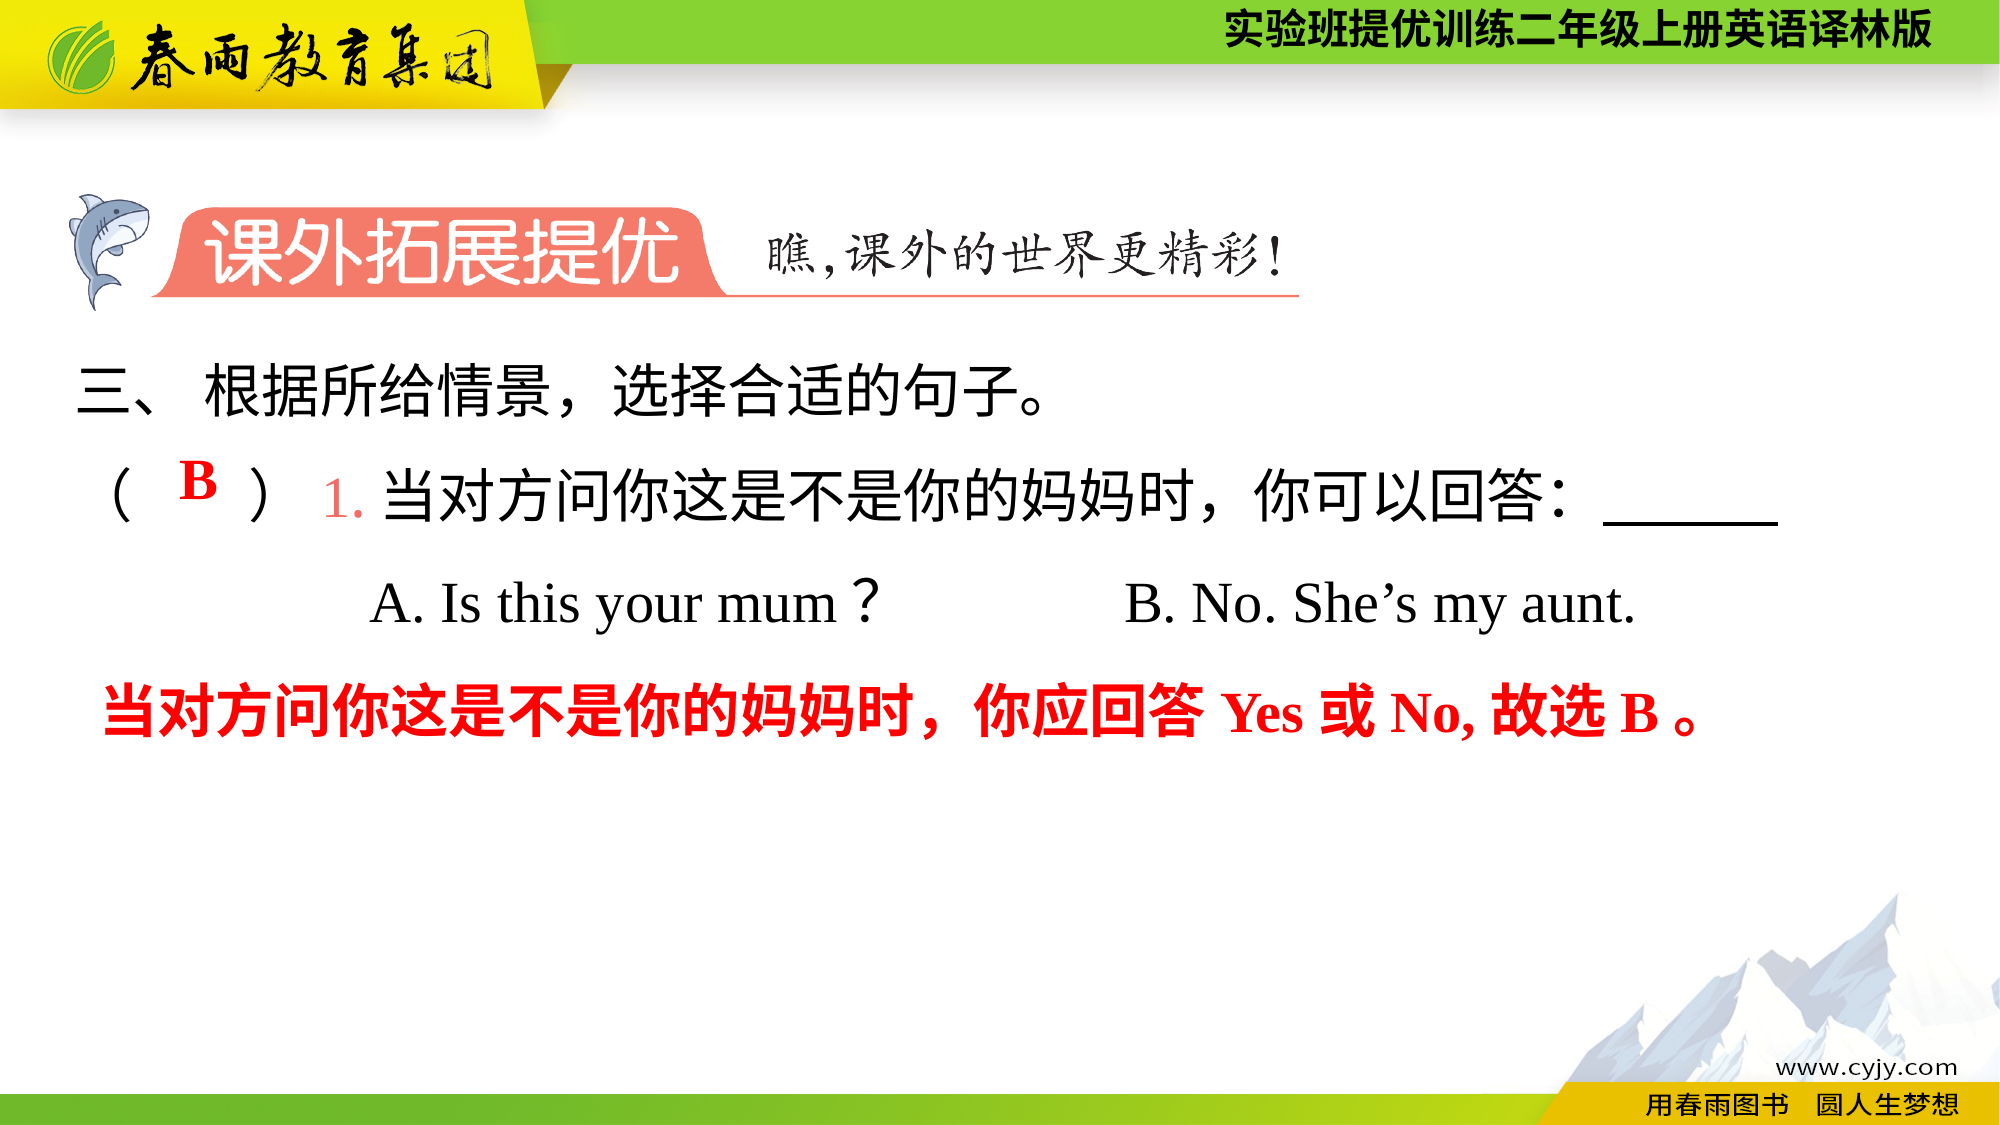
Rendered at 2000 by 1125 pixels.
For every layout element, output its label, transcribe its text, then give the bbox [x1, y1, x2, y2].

text_box 当对方问你这是不是你的妈妈时，你应回答Yes或No,故选B。 [84, 631, 1969, 752]
text_box B [164, 434, 234, 519]
list 三、 根据所给情景，选择合适的句子。 （ ）1.当对方问你这是不是你的妈妈时，你可以回答： A. Is this your mum？ B. No. She’s my aunt. [59, 311, 1944, 645]
picture [0, 0, 2000, 1125]
